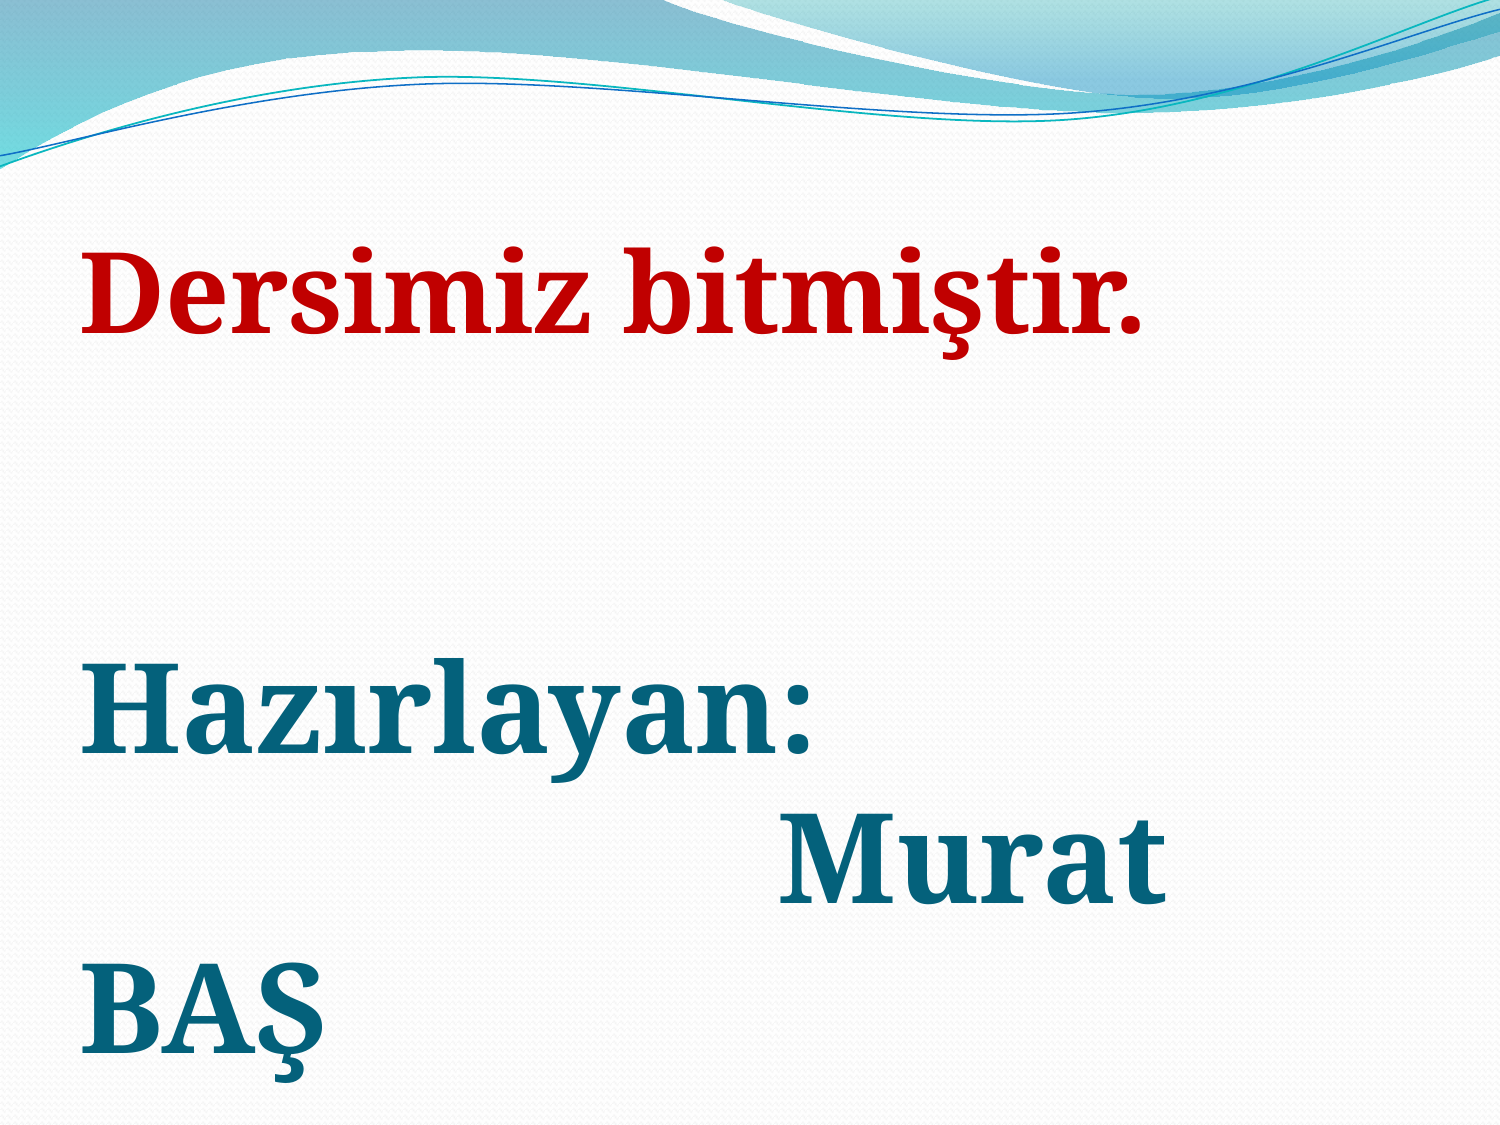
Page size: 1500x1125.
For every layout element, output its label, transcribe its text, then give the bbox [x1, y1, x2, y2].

text_box Hazırlayan: Murat BAŞ [64, 621, 1412, 1087]
list Dersimiz bitmiştir. [64, 113, 1329, 539]
